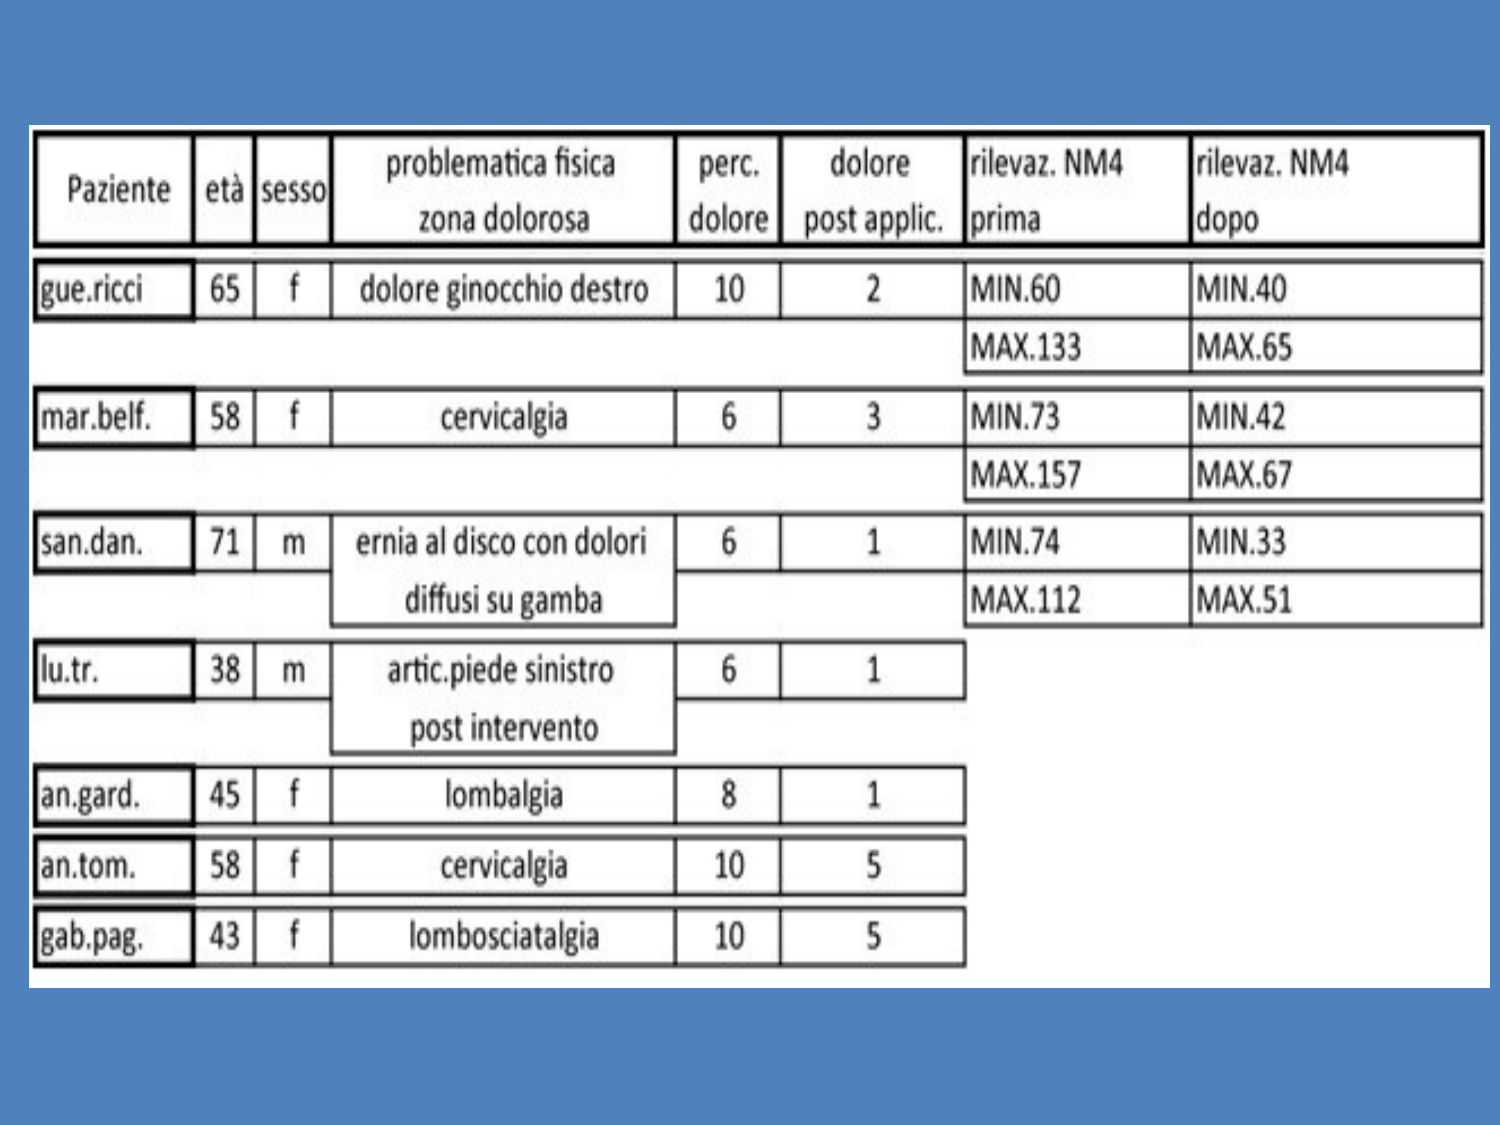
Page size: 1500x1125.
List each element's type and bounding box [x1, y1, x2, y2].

picture [29, 125, 1490, 988]
